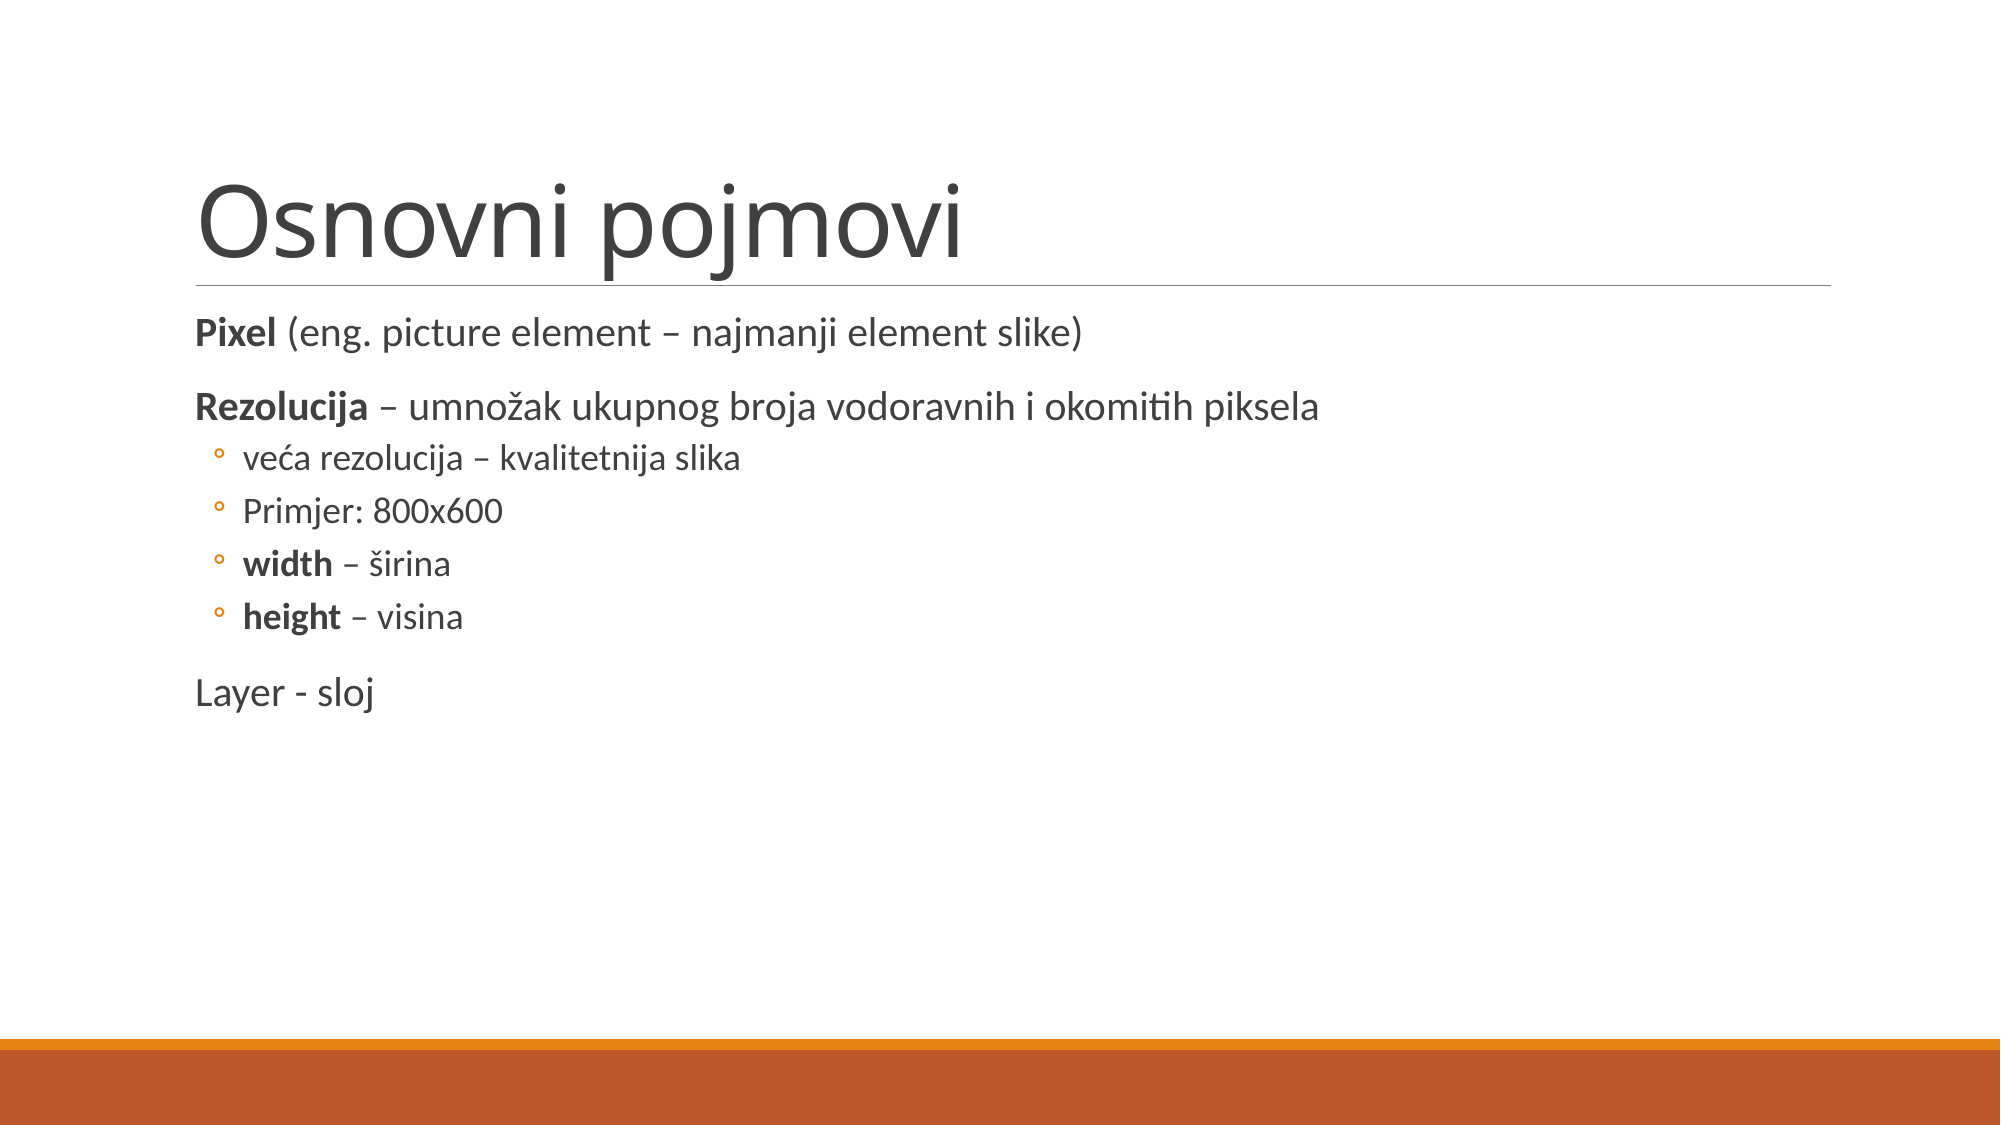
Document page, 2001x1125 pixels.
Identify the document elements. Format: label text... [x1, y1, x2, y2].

list Pixel (eng. picture element – najmanji element slike) Rezolucija – umnožak ukupnog broja vodoravnih i okomitih piksela veća rezolucija – kvalitetnija slika Primjer: 800x600 width – širina height – visina Layer - sloj [180, 302, 1830, 963]
title Osnovni pojmovi [180, 47, 1830, 285]
